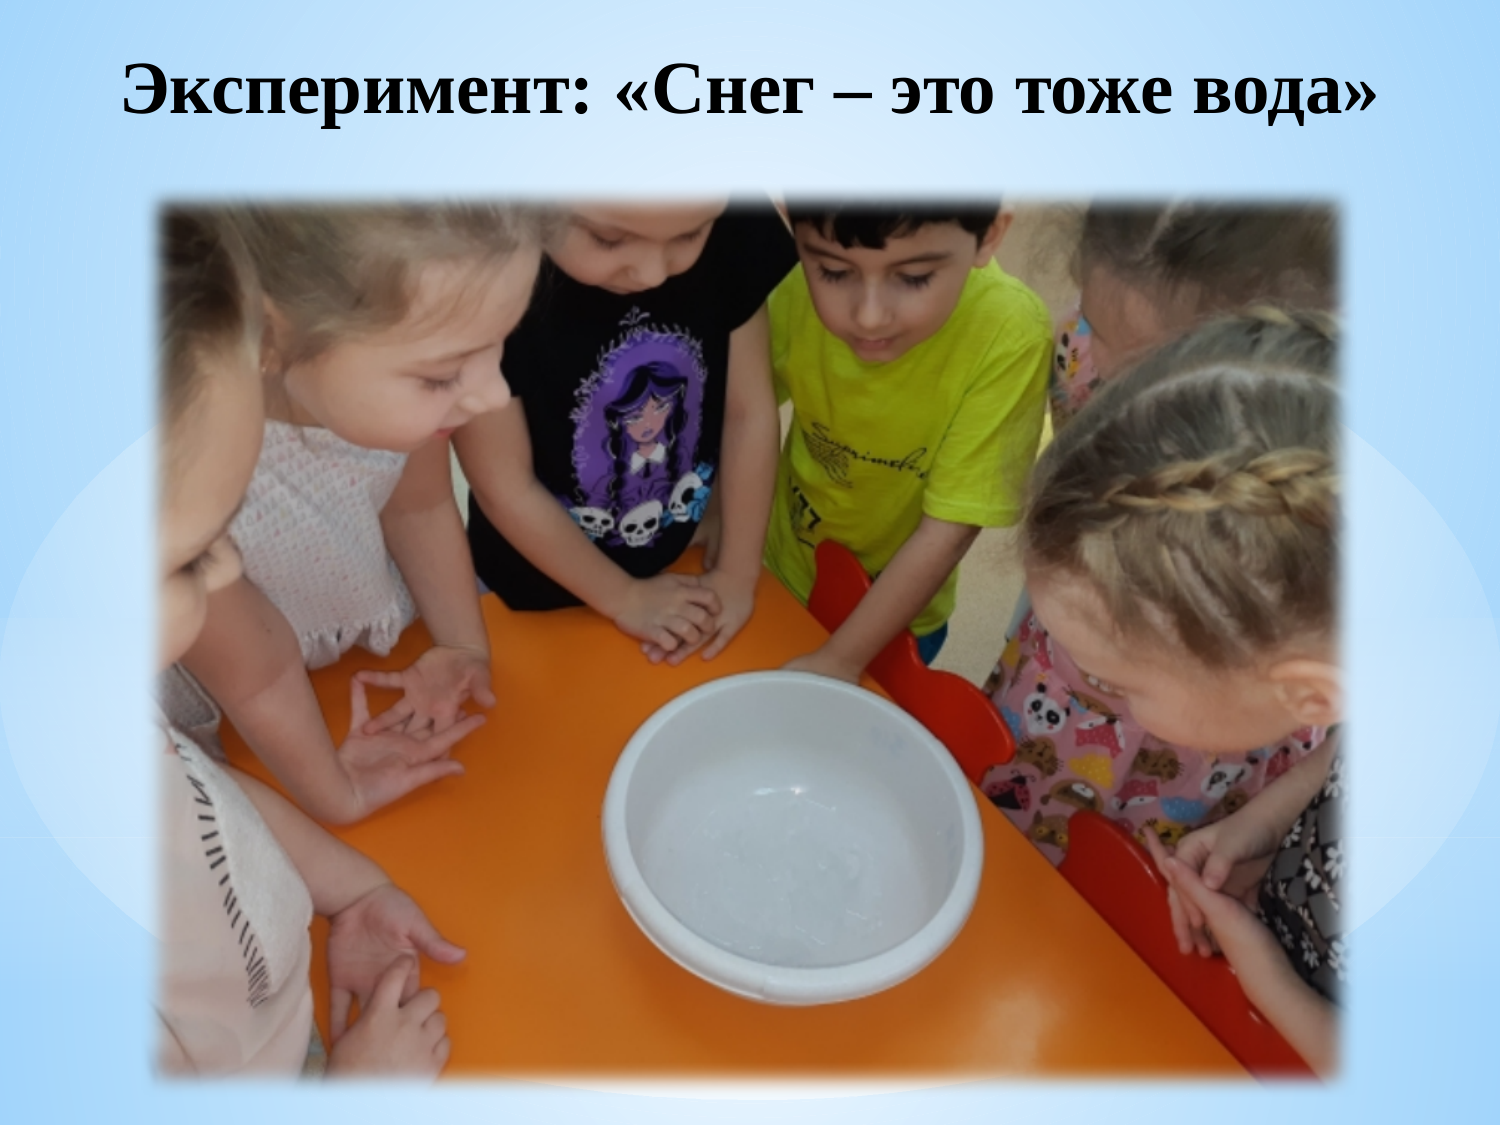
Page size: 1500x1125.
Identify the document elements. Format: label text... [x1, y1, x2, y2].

picture [141, 184, 1359, 1098]
title Эксперимент: «Снег – это тоже вода» [0, 30, 1500, 139]
